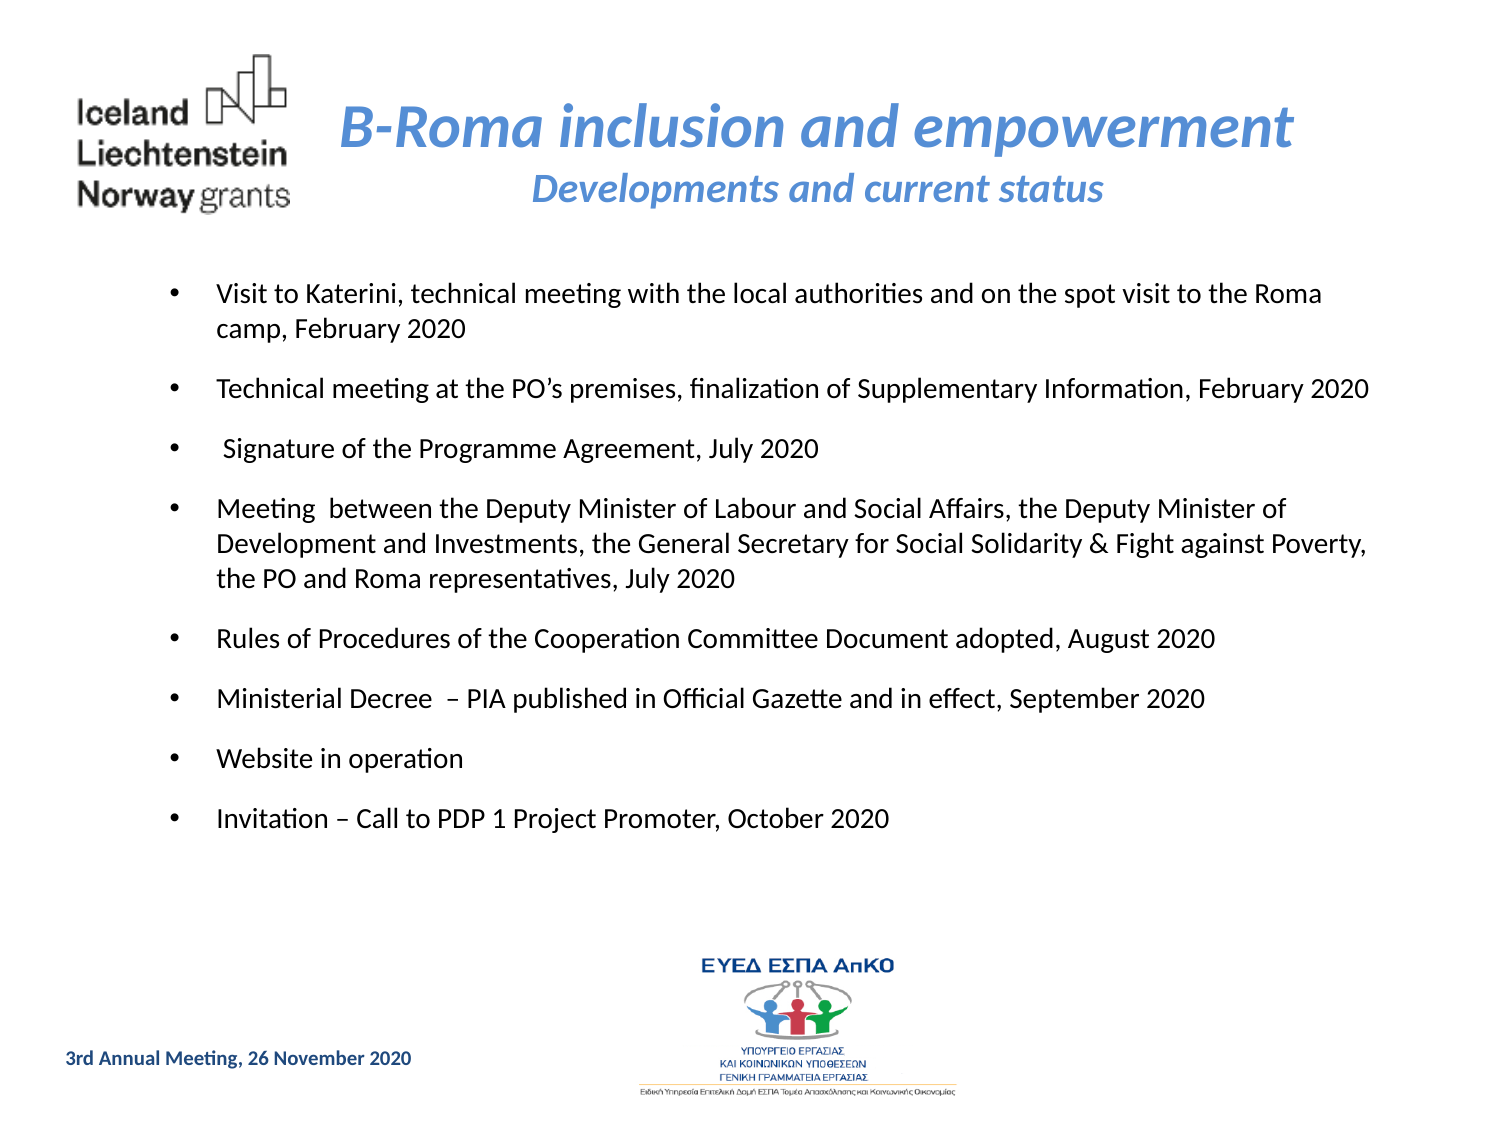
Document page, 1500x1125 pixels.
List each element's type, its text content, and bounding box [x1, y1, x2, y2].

picture [76, 54, 290, 216]
picture [631, 948, 963, 1101]
text_box B-Roma inclusion and empowerment Developments and current status [253, 78, 1382, 250]
text_box Visit to Katerini, technical meeting with the local authorities and on the spot visit to the Roma camp, February 2020 Technical meeting at the PO’s premises, finalization of Supplementary Information, February 2020 Signature of the Programme Agreement, July 2020 Meeting between the Deputy Minister of Labour and Social Affairs, the Deputy Minister of Development and Investments, the General Secretary for Social Solidarity & Fight against Poverty, the PO and Roma representatives, July 2020 Rules of Procedures of the Cooperation Committee Document adopted, August 2020 Ministerial Decree – PIA published in Official Gazette and in effect, September 2020 Website in operation Invitation – Call to PDP 1 Project Promoter, October 2020 [154, 267, 1407, 905]
text_box 3rd Annual Meeting, 26 November 2020 [41, 1037, 432, 1078]
